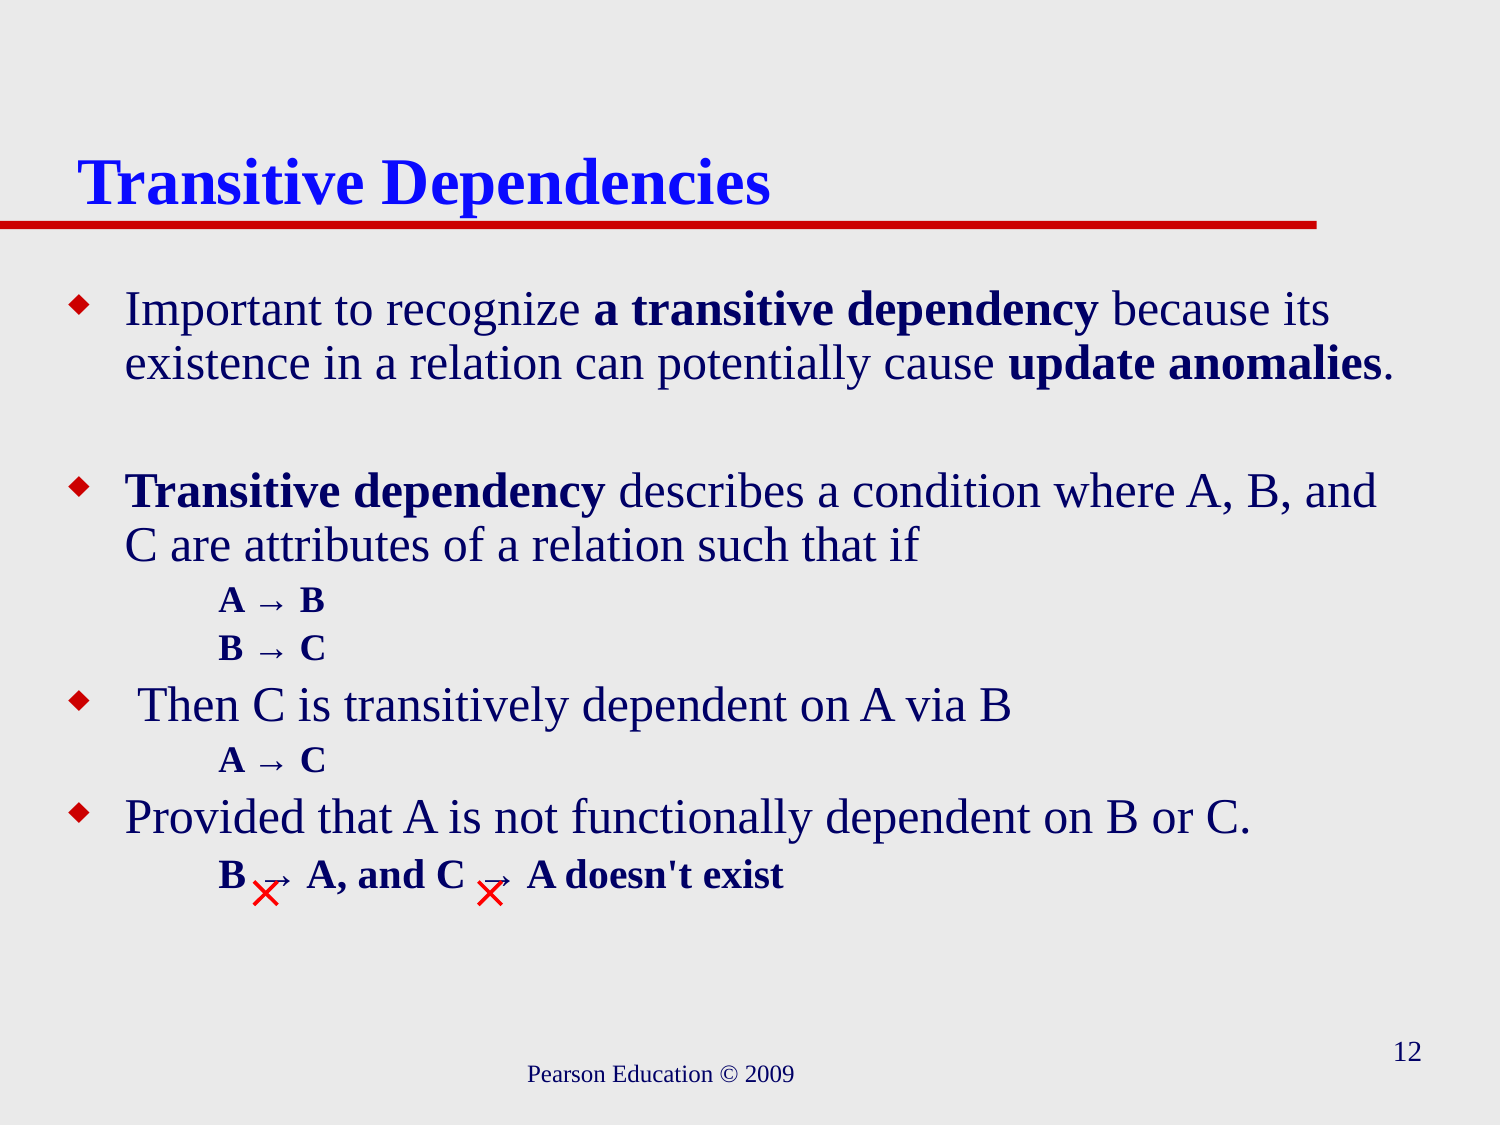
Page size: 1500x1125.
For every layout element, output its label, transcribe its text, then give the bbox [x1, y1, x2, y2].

slide_number 12 [1125, 1012, 1438, 1088]
text_box Pearson Education © 2009 [512, 1050, 1038, 1095]
list Important to recognize a transitive dependency because its existence in a relation can potentially cause update anomalies. Transitive dependency describes a condition where A, B, and C are attributes of a relation such that if A → B B → C Then C is transitively dependent on A via B A → C Provided that A is not functionally dependent on B or C. B → A, and C → A doesn't exist [52, 274, 1438, 951]
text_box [478, 881, 503, 906]
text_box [253, 881, 278, 906]
title Transitive Dependencies [62, 43, 1338, 226]
